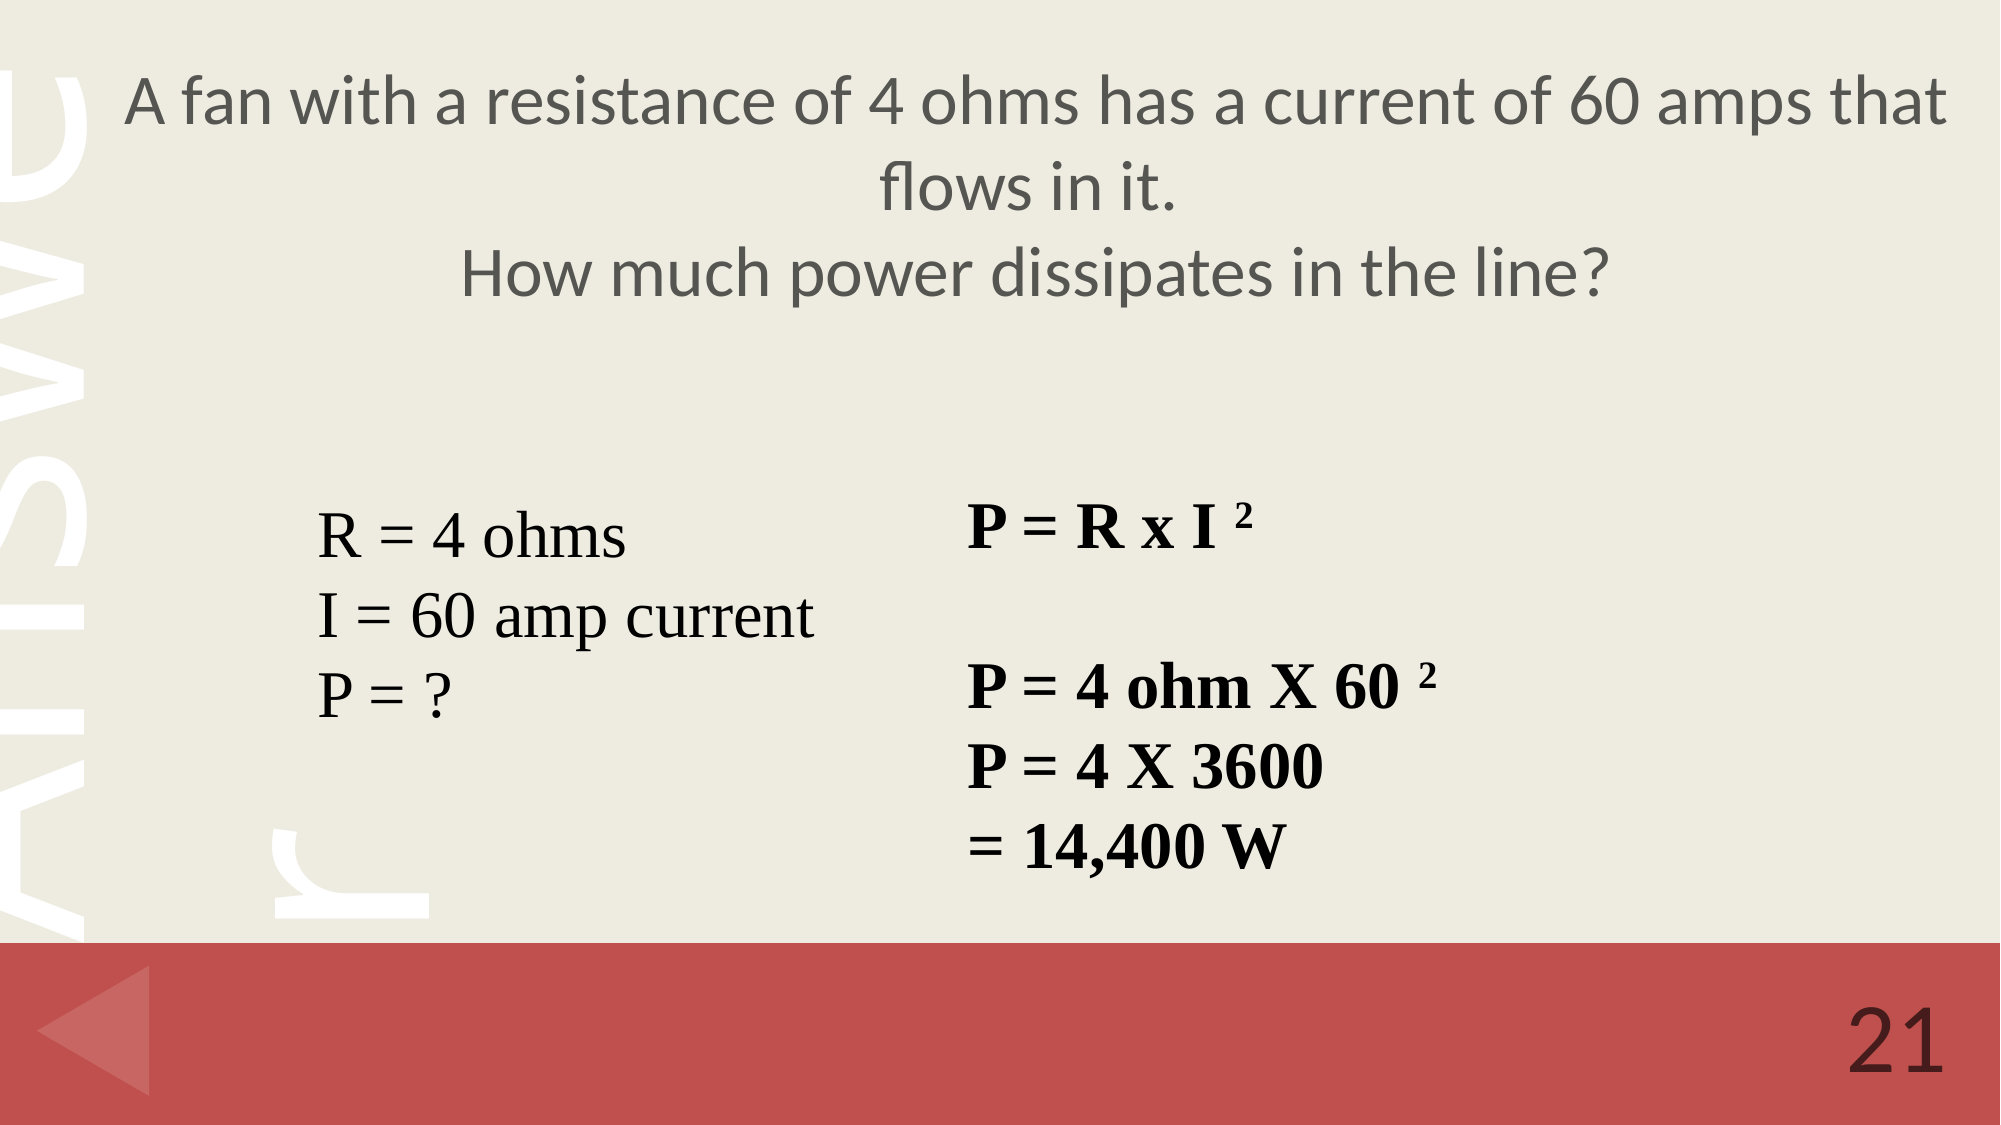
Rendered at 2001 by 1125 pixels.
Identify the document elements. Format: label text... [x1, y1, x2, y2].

title A fan with a resistance of 4 ohms has a current of 60 amps that flows in it. How much power dissipates in the line? [99, 45, 1975, 319]
list 21 [1494, 967, 1963, 1097]
text_box P = R x I 2 P = 4 ohm X 60 2 P = 4 X 3600 = 14,400 W [953, 474, 1494, 1050]
list R = 4 ohms I = 60 amp current P = ? [302, 365, 894, 857]
